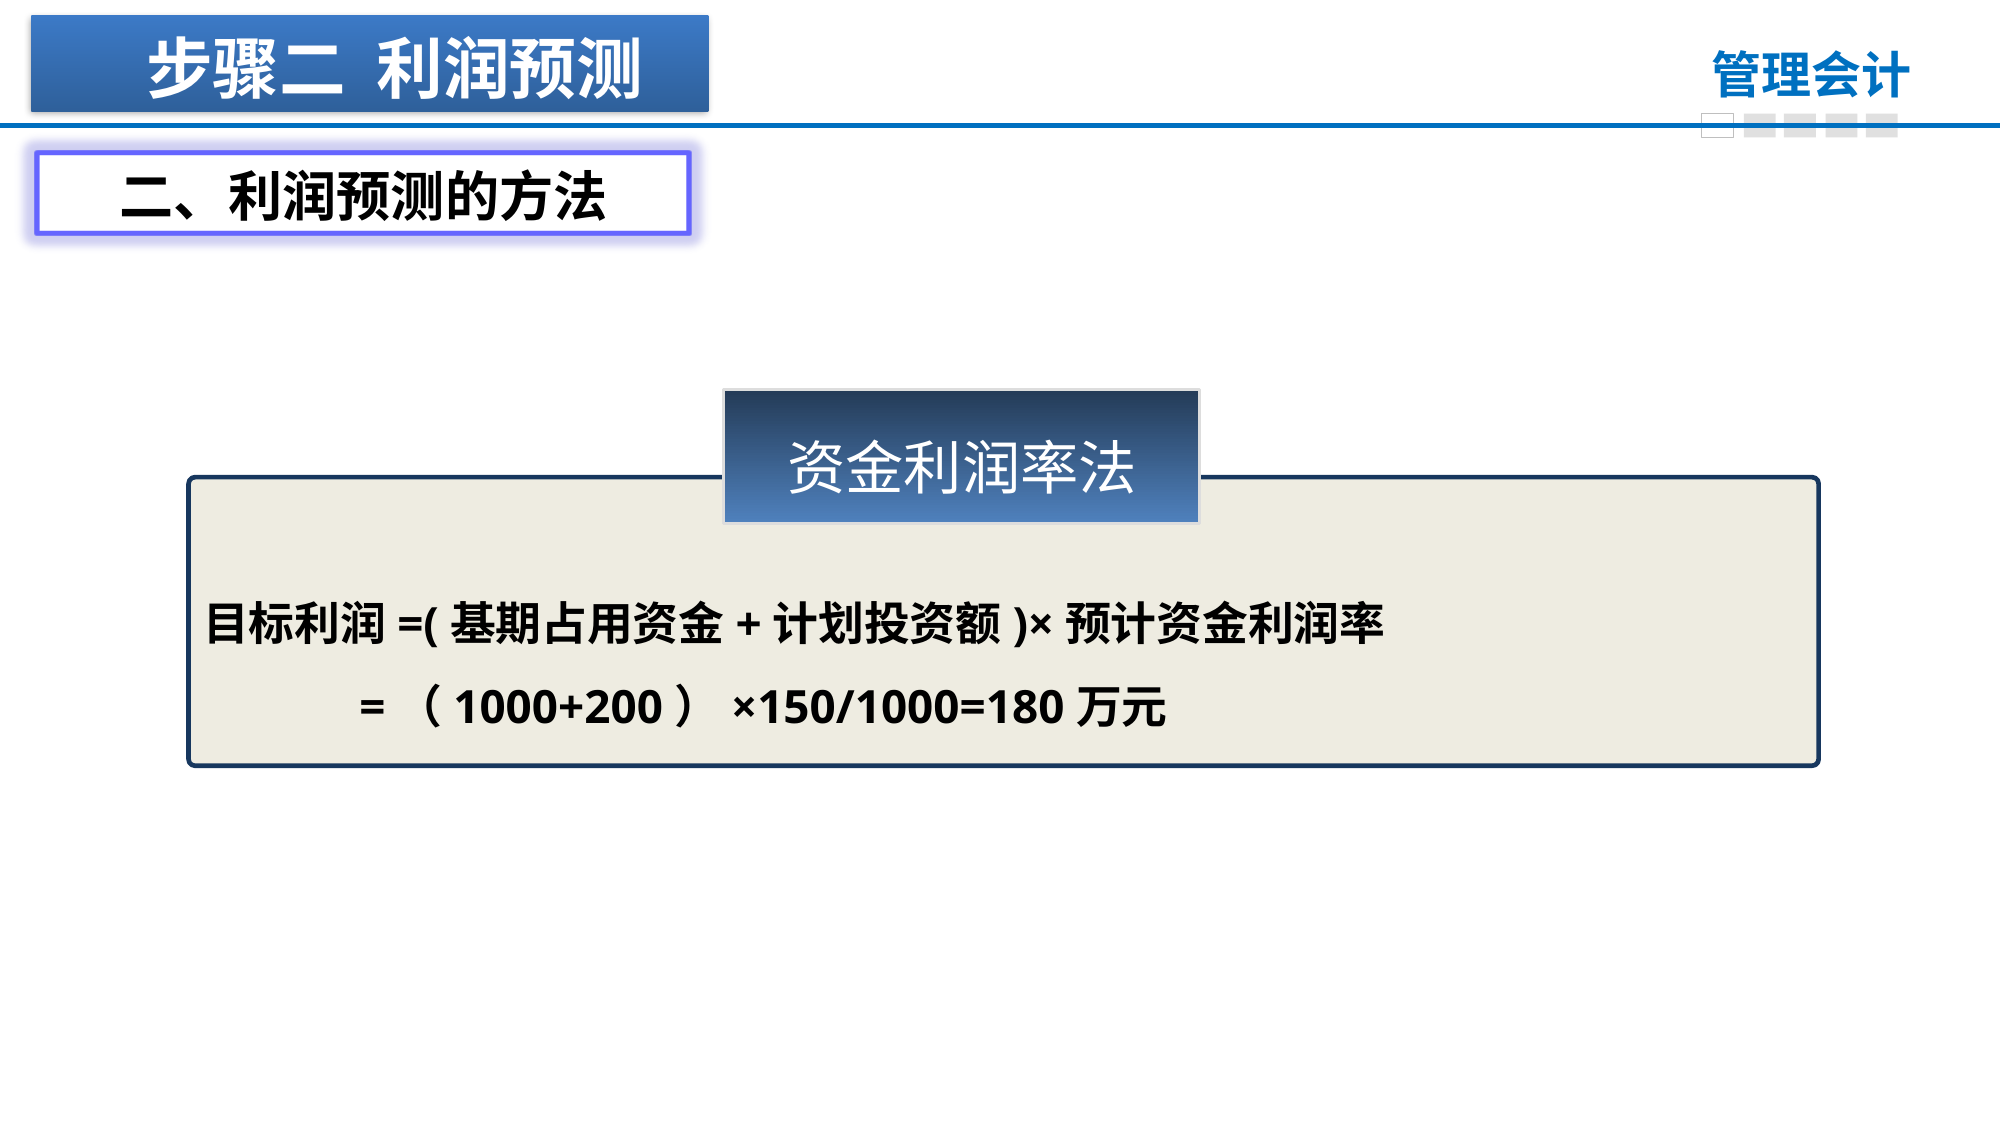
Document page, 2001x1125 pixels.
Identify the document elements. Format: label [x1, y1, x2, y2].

text_box [7, 125, 719, 261]
text_box [31, 14, 709, 117]
text_box [188, 389, 1819, 766]
